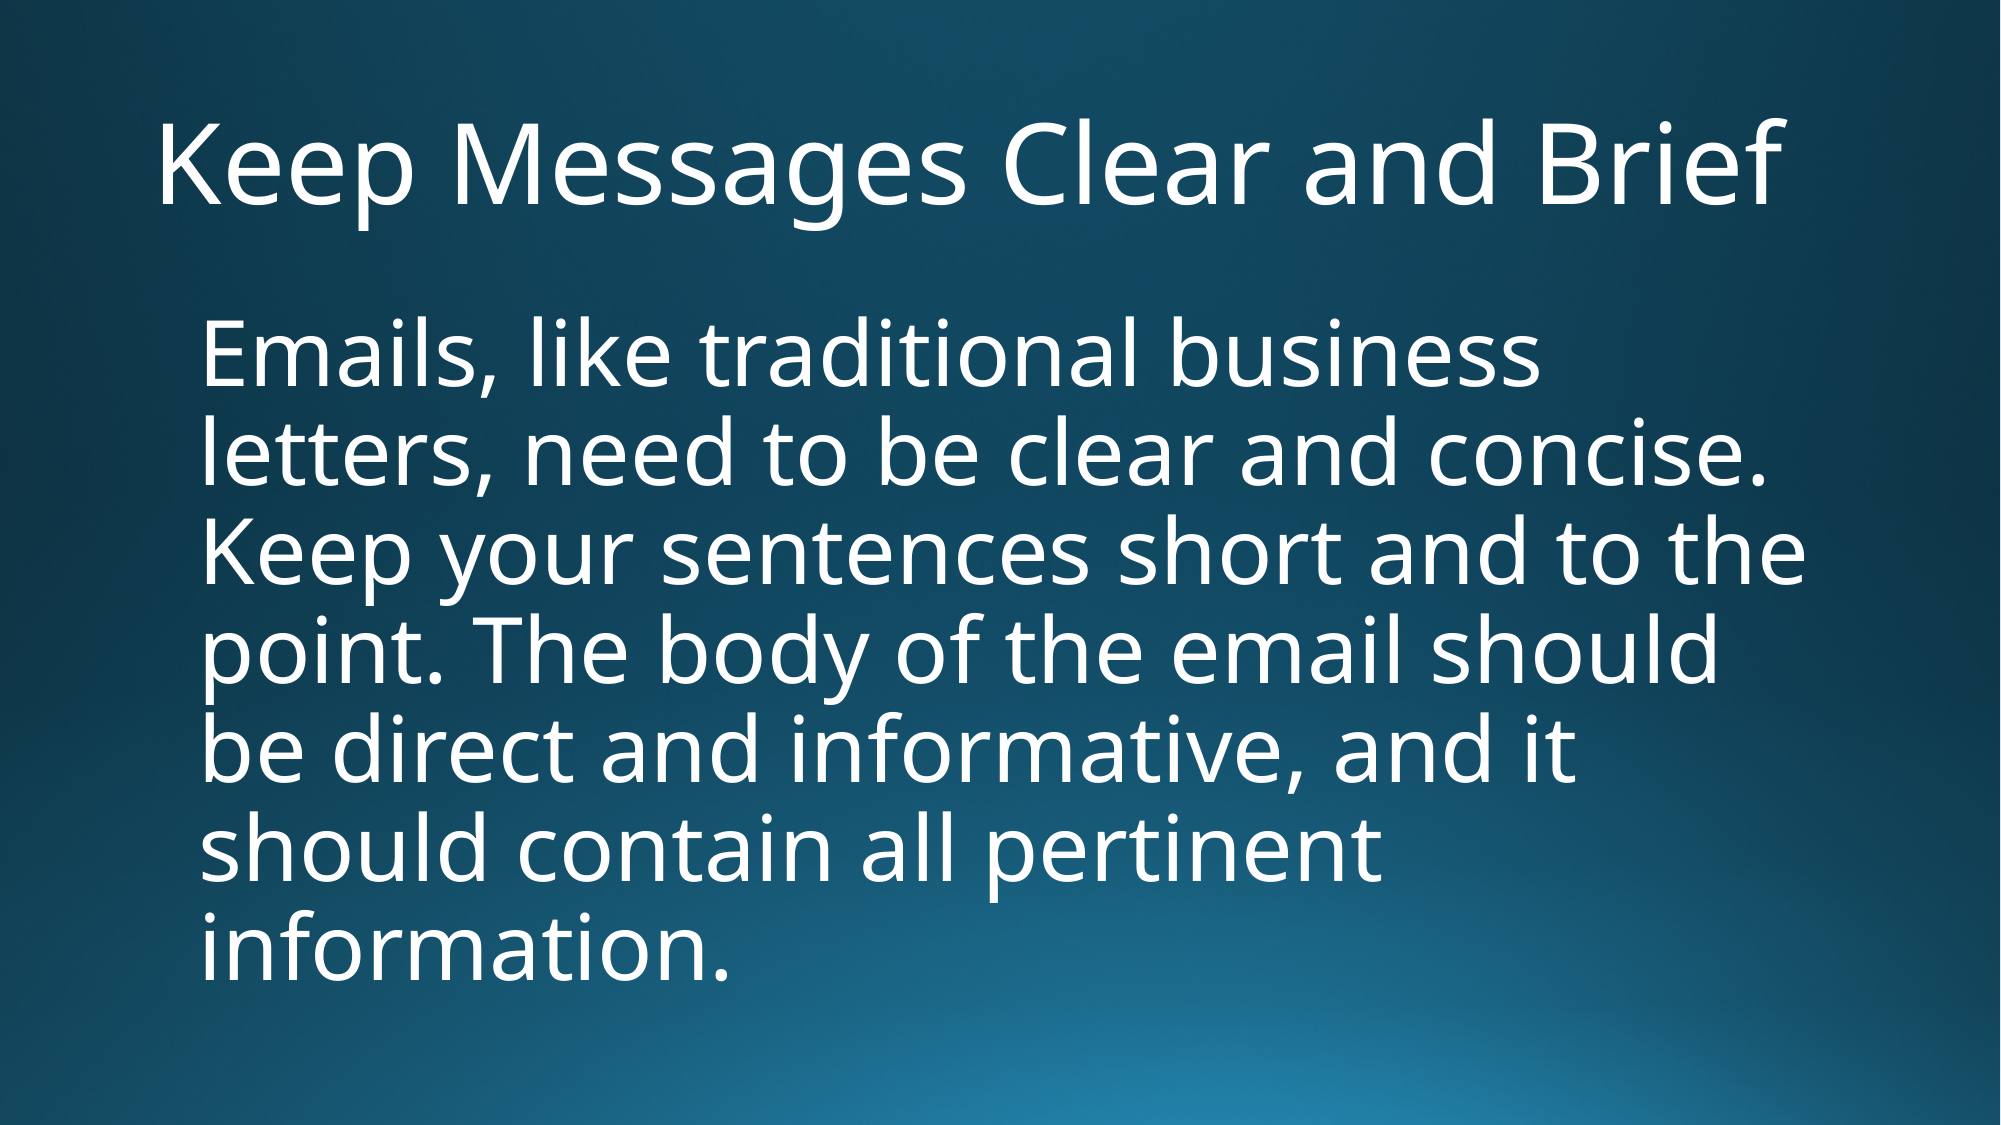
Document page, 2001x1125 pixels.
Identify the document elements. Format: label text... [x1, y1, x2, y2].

title Keep Messages Clear and Brief [137, 59, 1863, 278]
list Emails, like traditional business letters, need to be clear and concise. Keep your sentences short and to the point. The body of the email should be direct and informative, and it should contain all pertinent information. [183, 299, 1863, 1014]
picture [0, 0, 2001, 1125]
